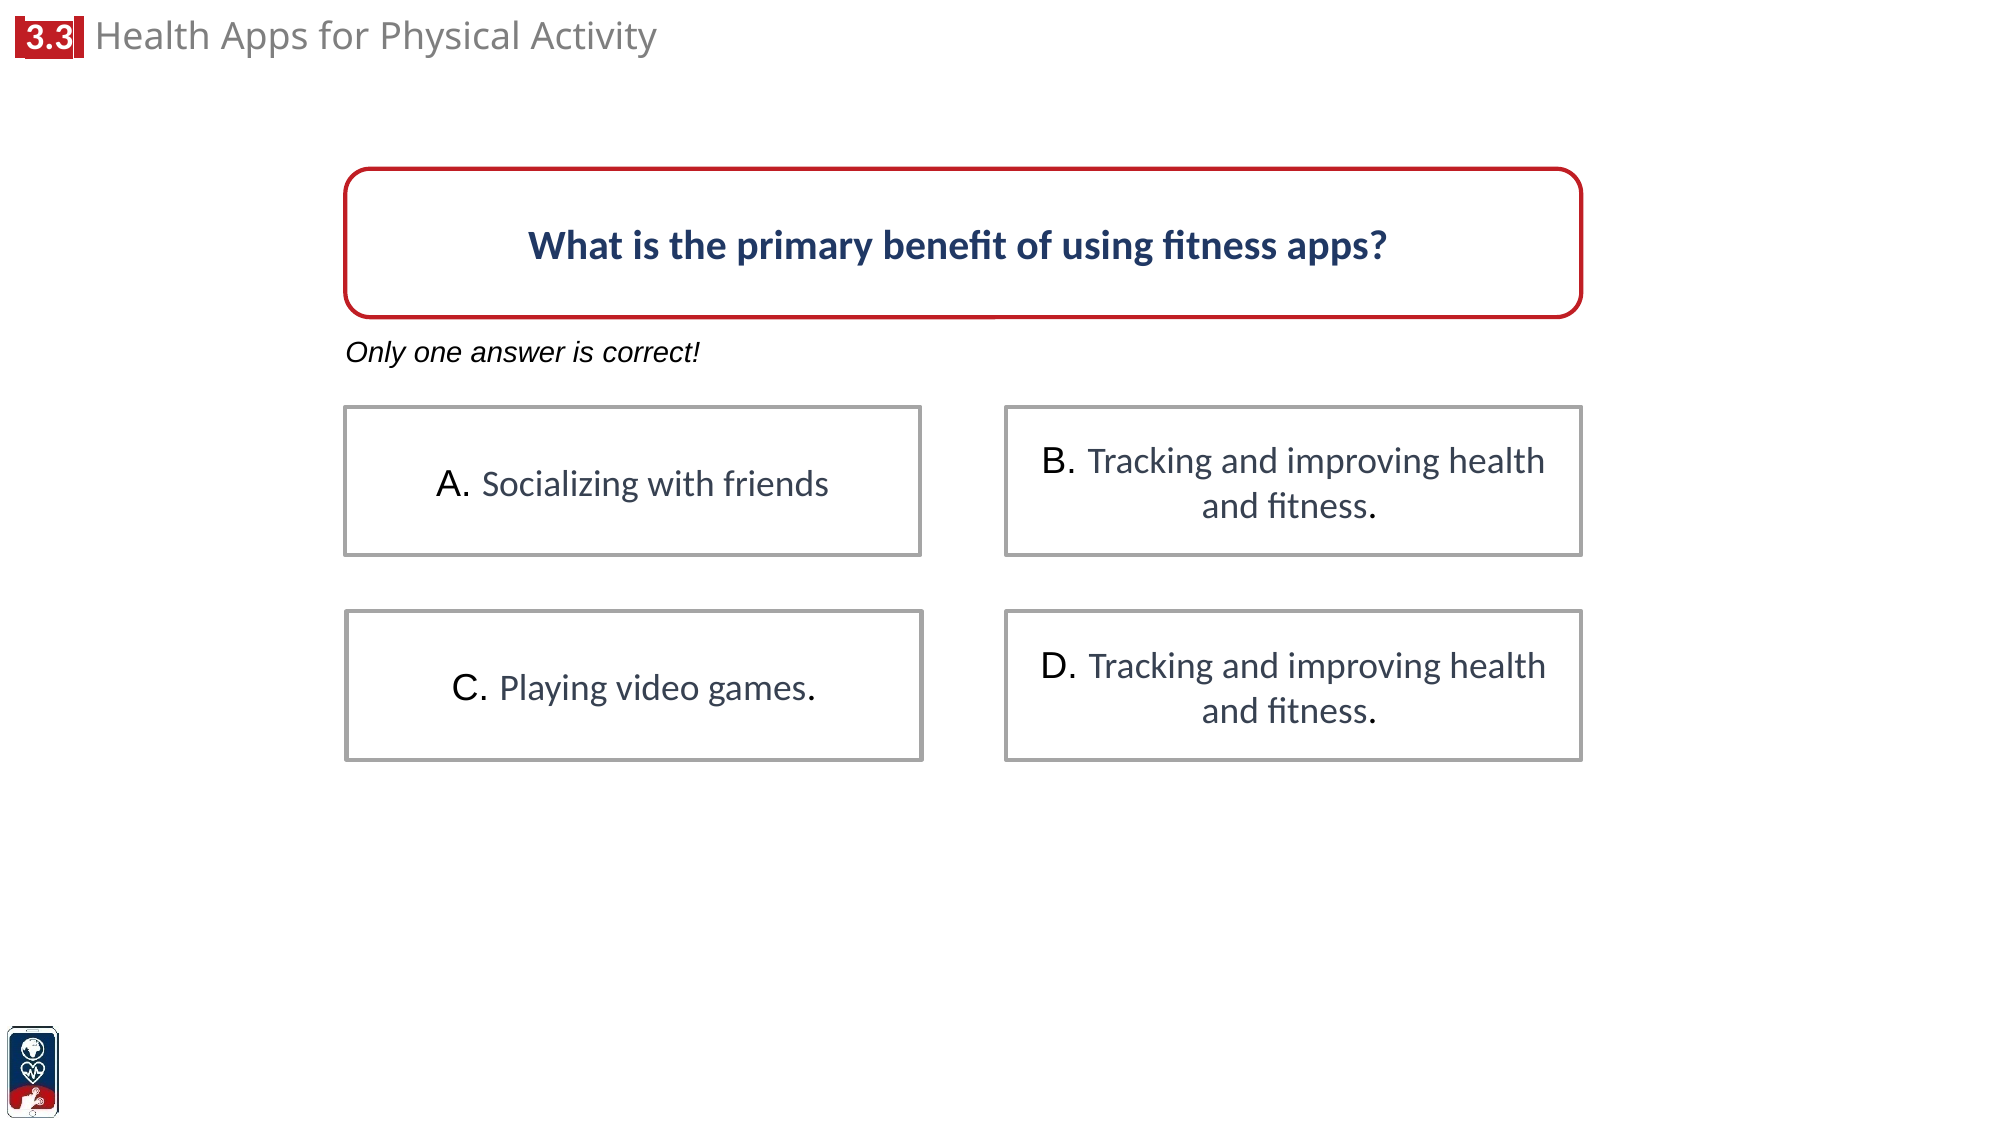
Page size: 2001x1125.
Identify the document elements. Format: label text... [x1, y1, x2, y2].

text_box What is the primary benefit of using fitness apps? [343, 166, 1584, 320]
text_box A. Socializing with friends [343, 405, 922, 557]
text_box C. Playing video games. [344, 609, 924, 762]
text_box B. Tracking and improving health and fitness. [1004, 405, 1583, 557]
picture [7, 1026, 59, 1118]
text_box D. Tracking and improving health and fitness. [1004, 609, 1583, 762]
text_box Only one answer is correct! [330, 325, 716, 376]
